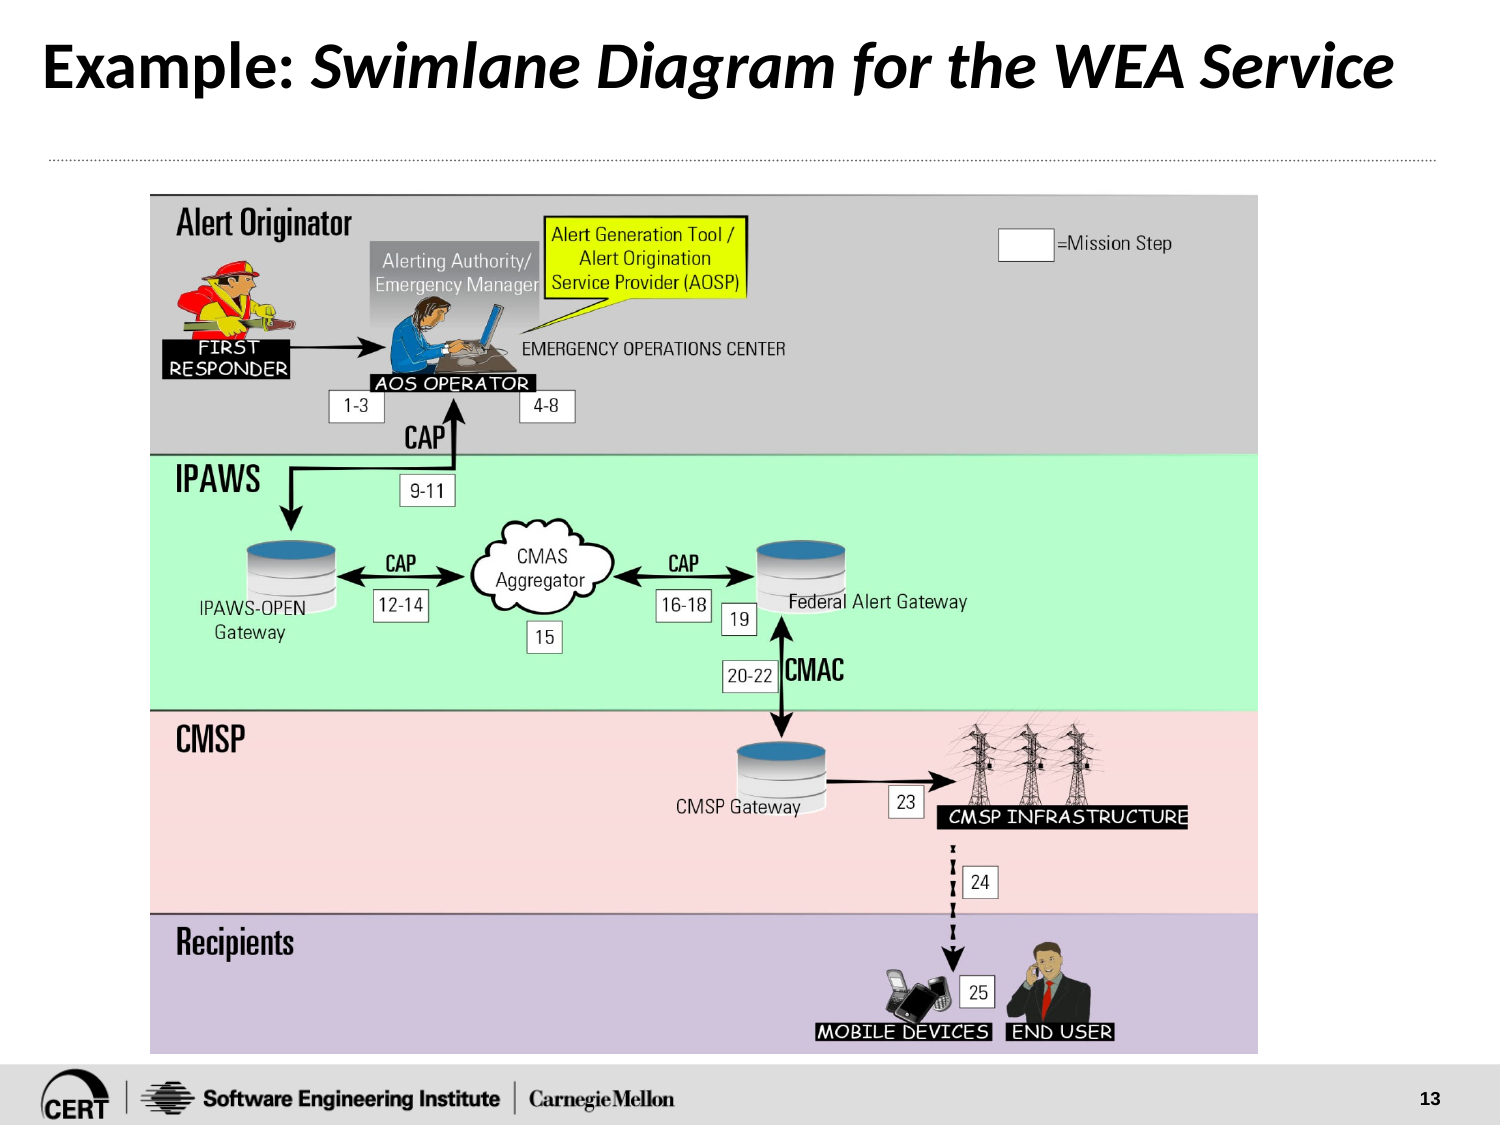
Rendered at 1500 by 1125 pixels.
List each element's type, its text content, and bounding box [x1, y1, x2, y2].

title Example: Swimlane Diagram for the WEA Service [42, 37, 1434, 155]
picture [24, 1065, 688, 1125]
picture [149, 191, 1259, 1054]
